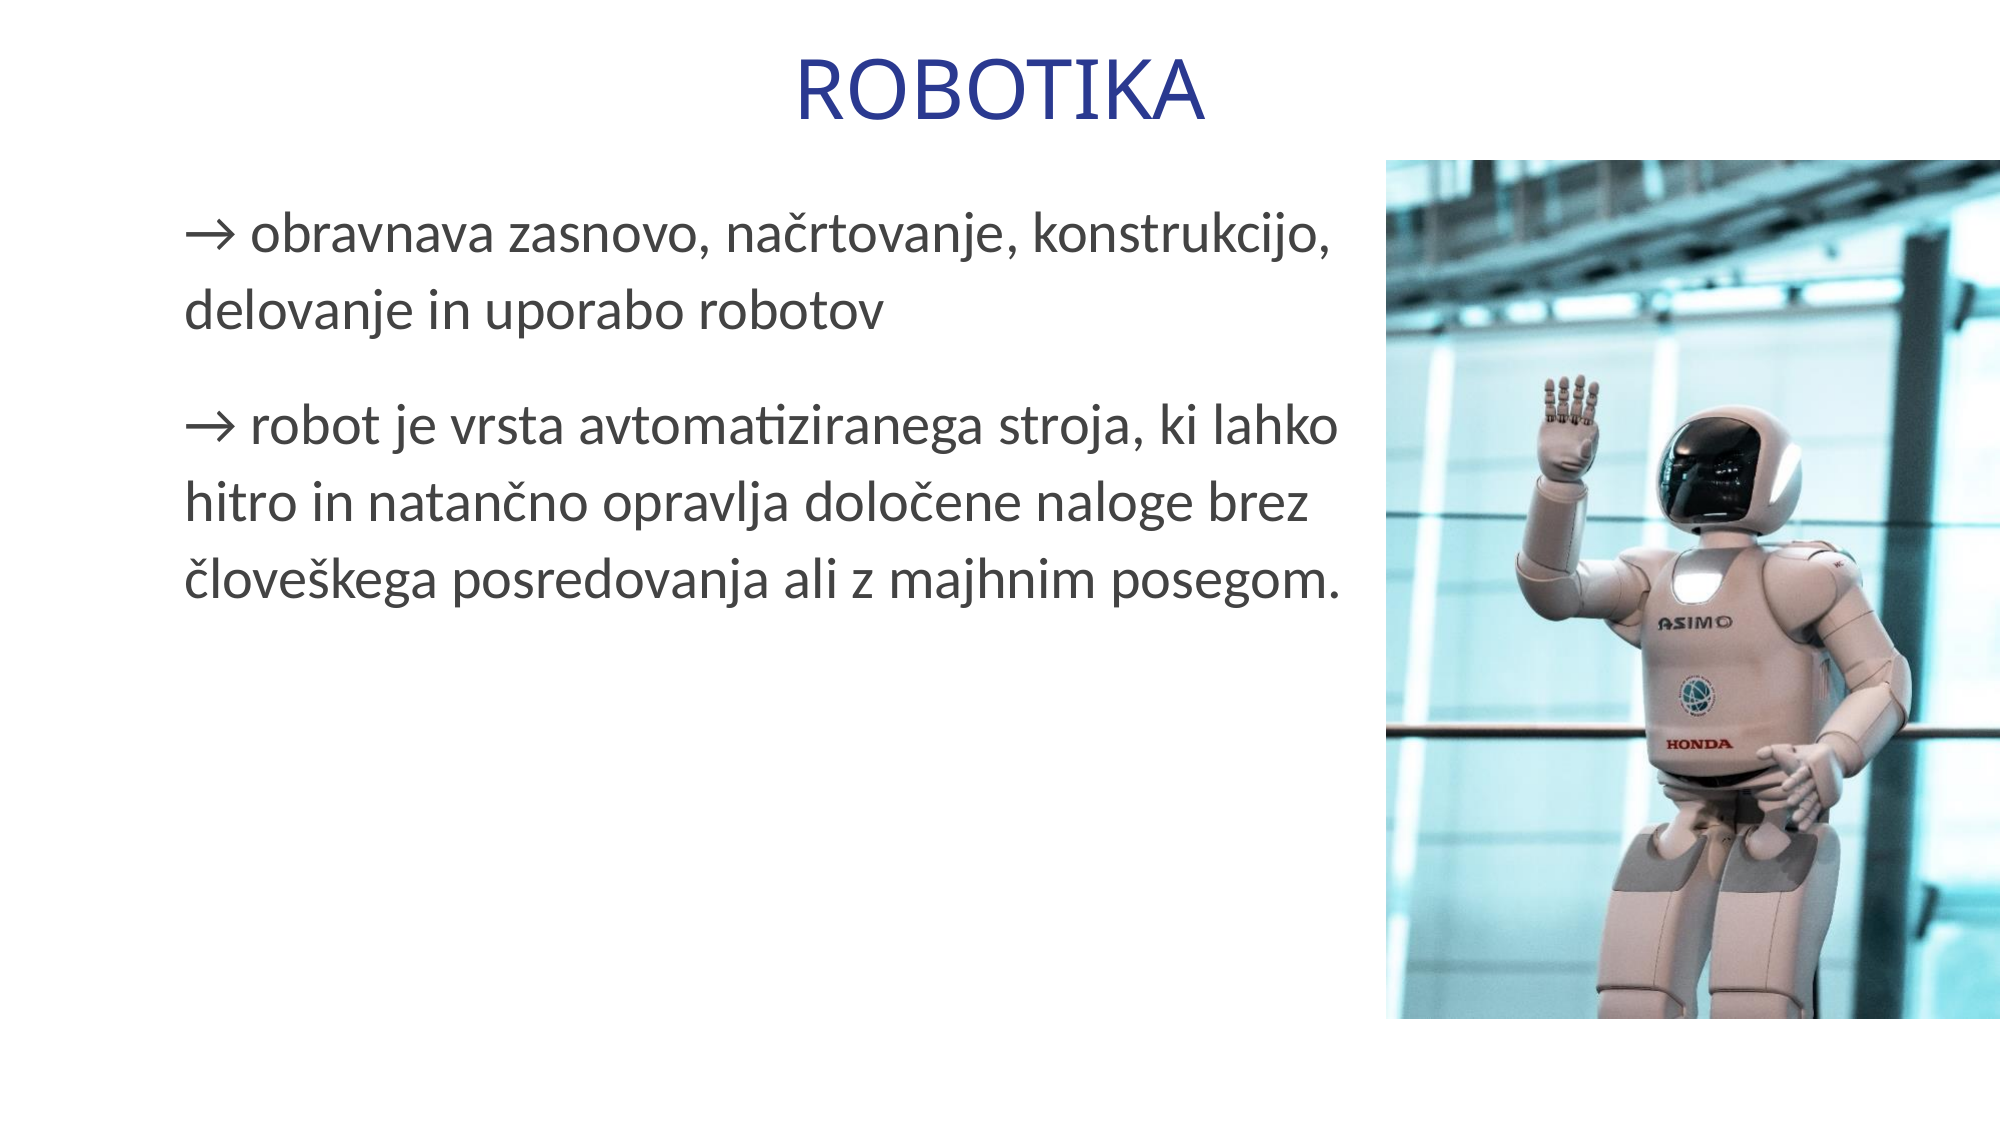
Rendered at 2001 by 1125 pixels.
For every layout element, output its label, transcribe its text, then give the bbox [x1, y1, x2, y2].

list → obravnava zasnovo, načrtovanje, konstrukcijo, delovanje in uporabo robotov → robot je vrsta avtomatiziranega stroja, ki lahko hitro in natančno opravlja določene naloge brez človeškega posredovanja ali z majhnim posegom. [94, 179, 1381, 858]
picture [1386, 159, 2000, 1020]
title ROBOTIKA [174, 25, 1825, 161]
